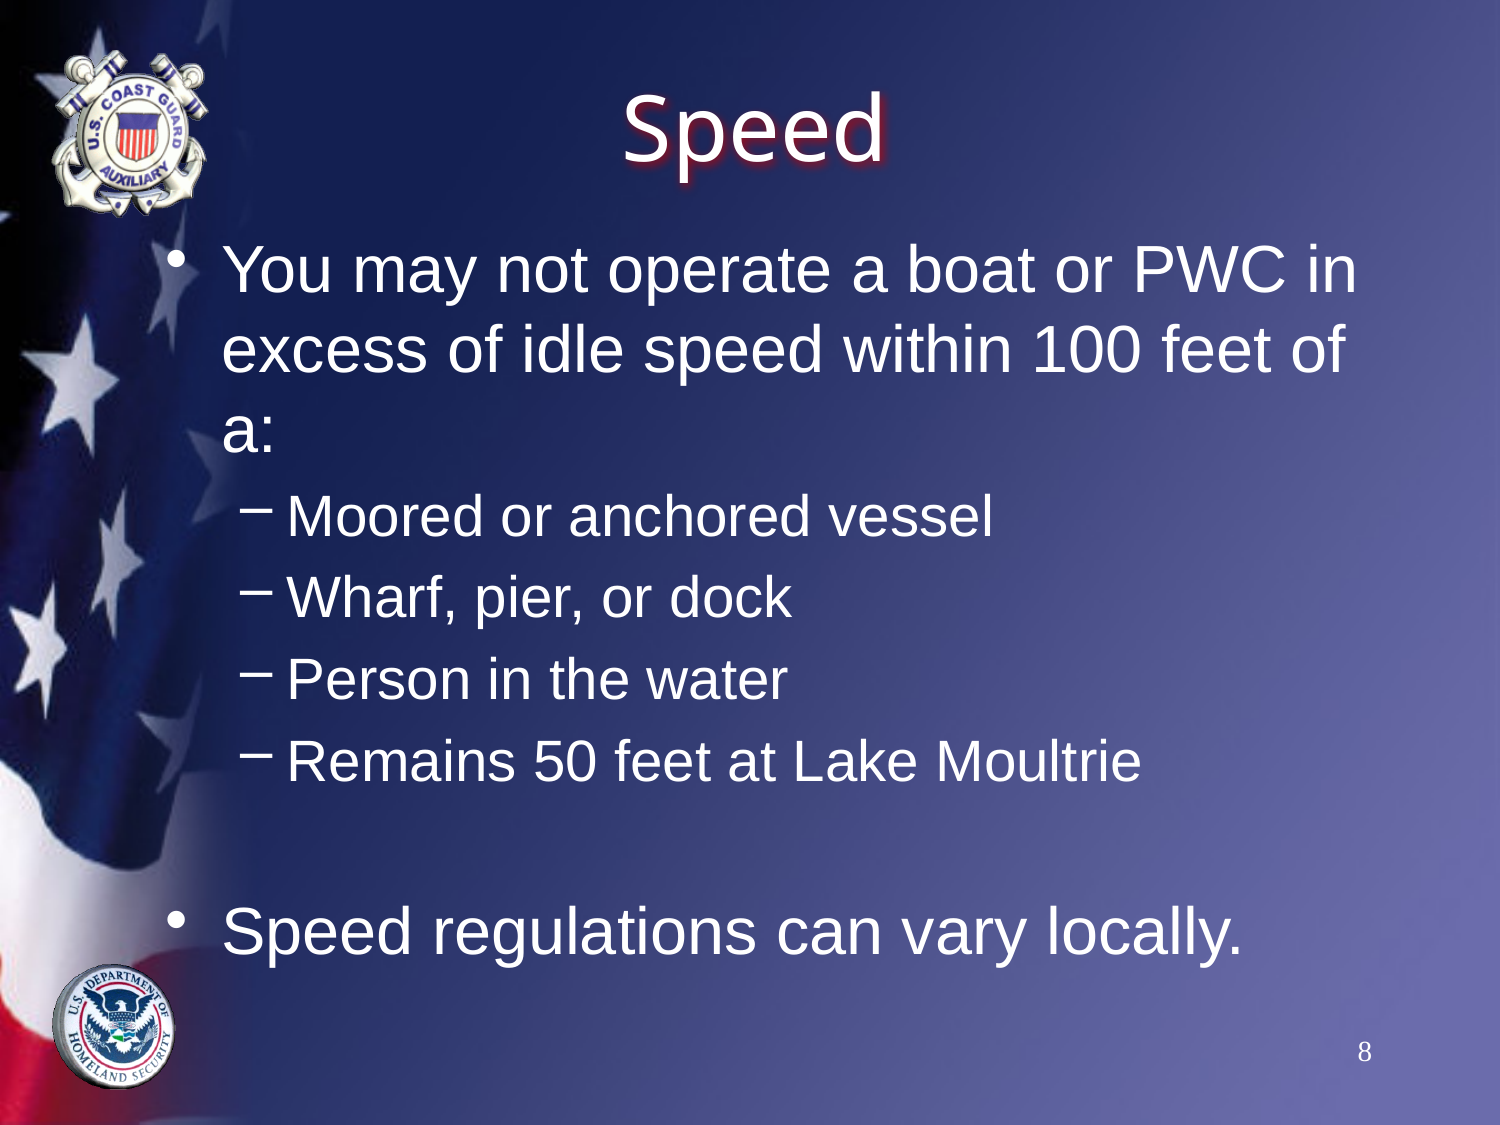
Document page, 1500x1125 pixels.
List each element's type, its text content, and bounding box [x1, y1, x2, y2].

title Speed [117, 31, 1393, 219]
list You may not operate a boat or PWC in excess of idle speed within 100 feet of a: Moored or anchored vessel Wharf, pier, or dock Person in the water Remains 50 feet at Lake Moultrie Speed regulations can vary locally. [150, 218, 1425, 894]
picture [0, 0, 1500, 1125]
slide_number 8 [1074, 1025, 1388, 1100]
